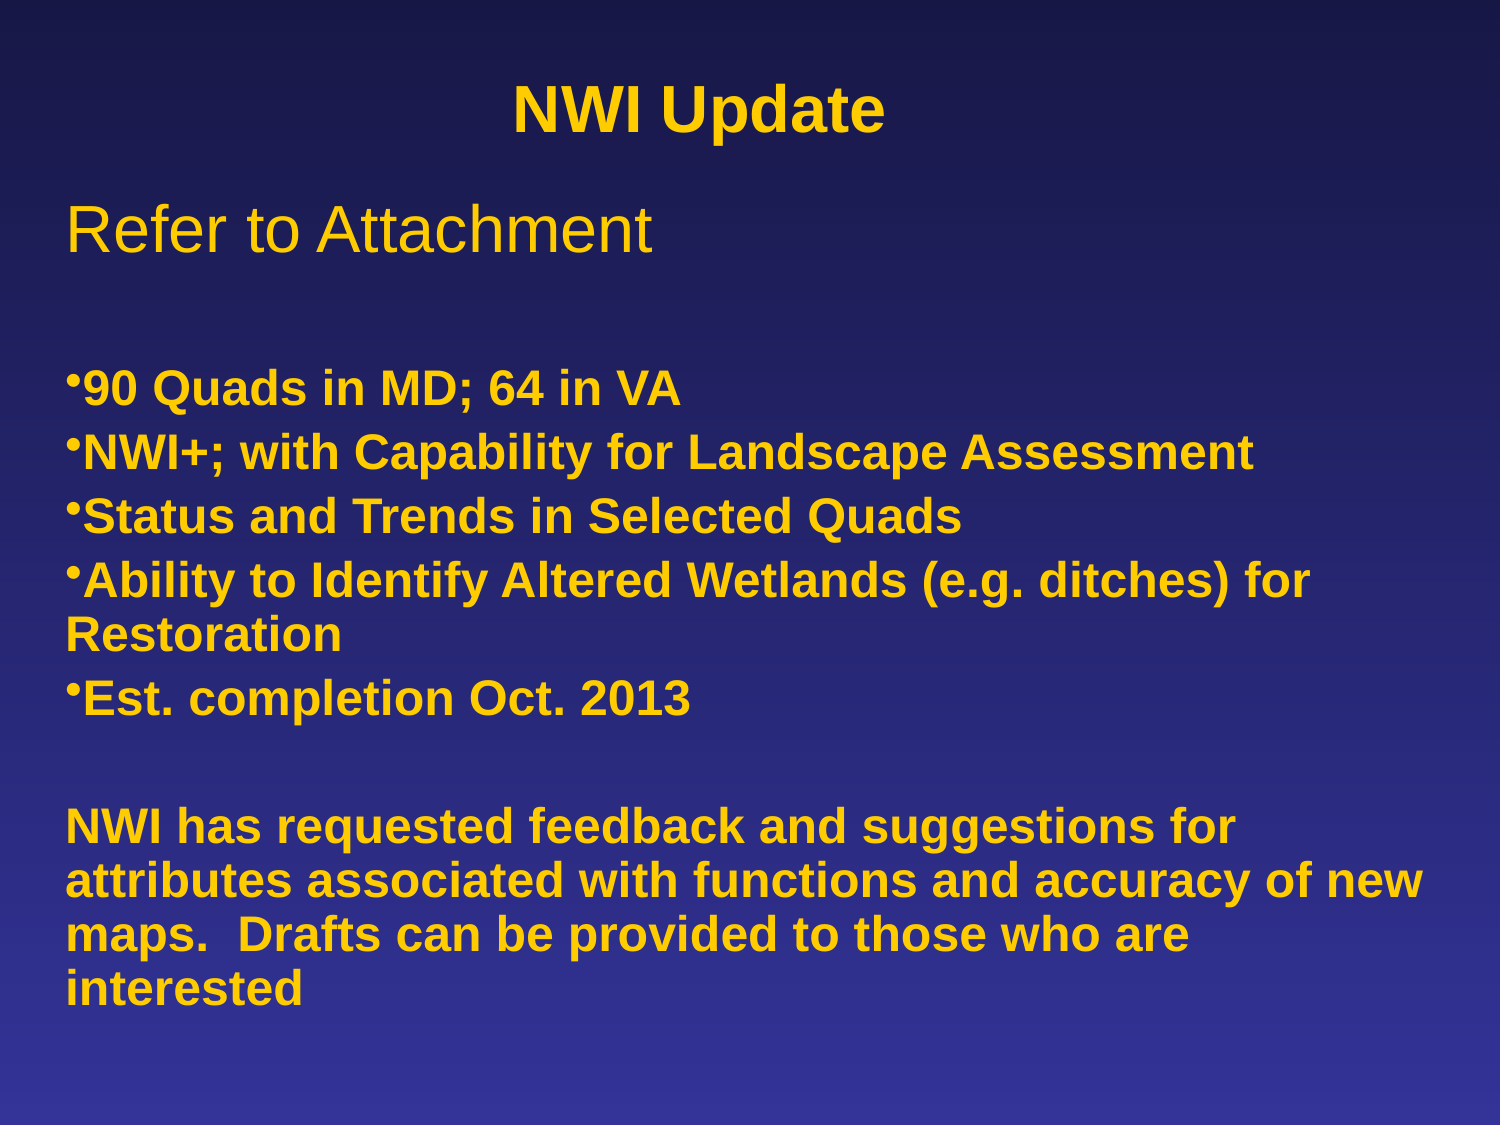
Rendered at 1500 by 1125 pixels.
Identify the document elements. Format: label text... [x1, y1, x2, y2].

subtitle Refer to Attachment 90 Quads in MD; 64 in VA NWI+; with Capability for Landscape Assessment Status and Trends in Selected Quads Ability to Identify Altered Wetlands (e.g. ditches) for Restoration Est. completion Oct. 2013 NWI has requested feedback and suggestions for attributes associated with functions and accuracy of new maps. Drafts can be provided to those who are interested [49, 187, 1451, 1076]
title NWI Update [62, 49, 1338, 163]
